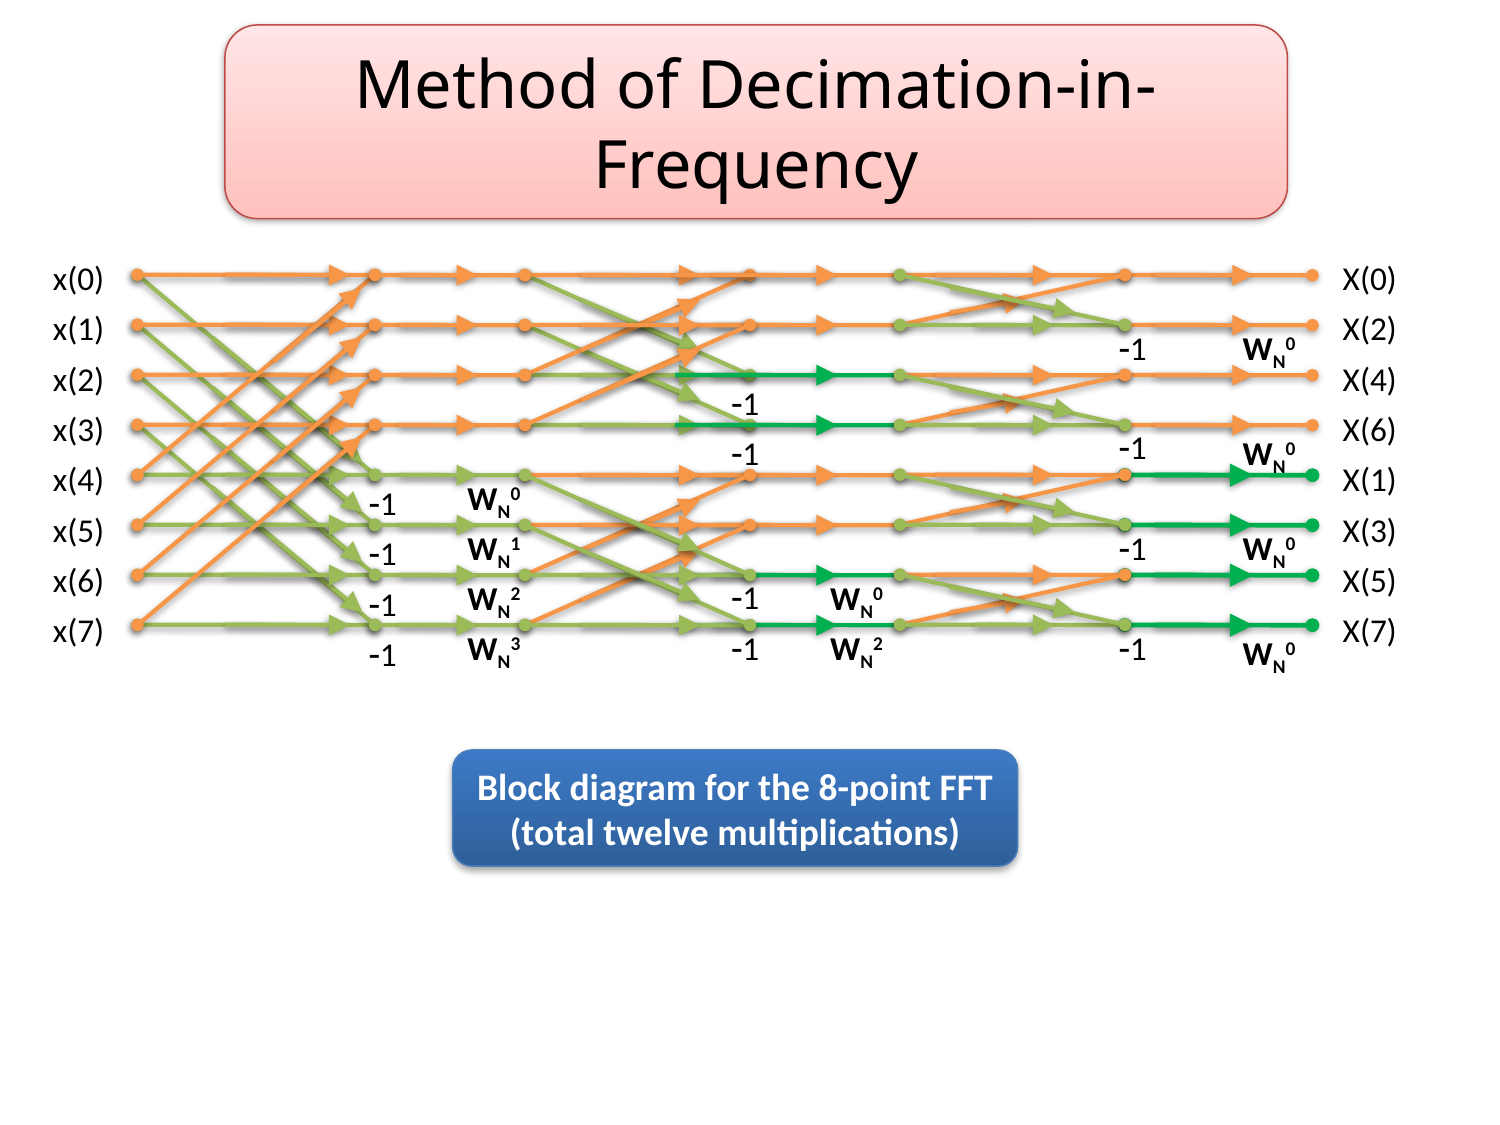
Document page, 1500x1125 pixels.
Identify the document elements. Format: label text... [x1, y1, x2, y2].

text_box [37, 249, 1413, 682]
text_box Block diagram for the 8-point FFT (total twelve multiplications) [451, 749, 1019, 867]
text_box Method of Decimation-in-Frequency [224, 24, 1289, 220]
